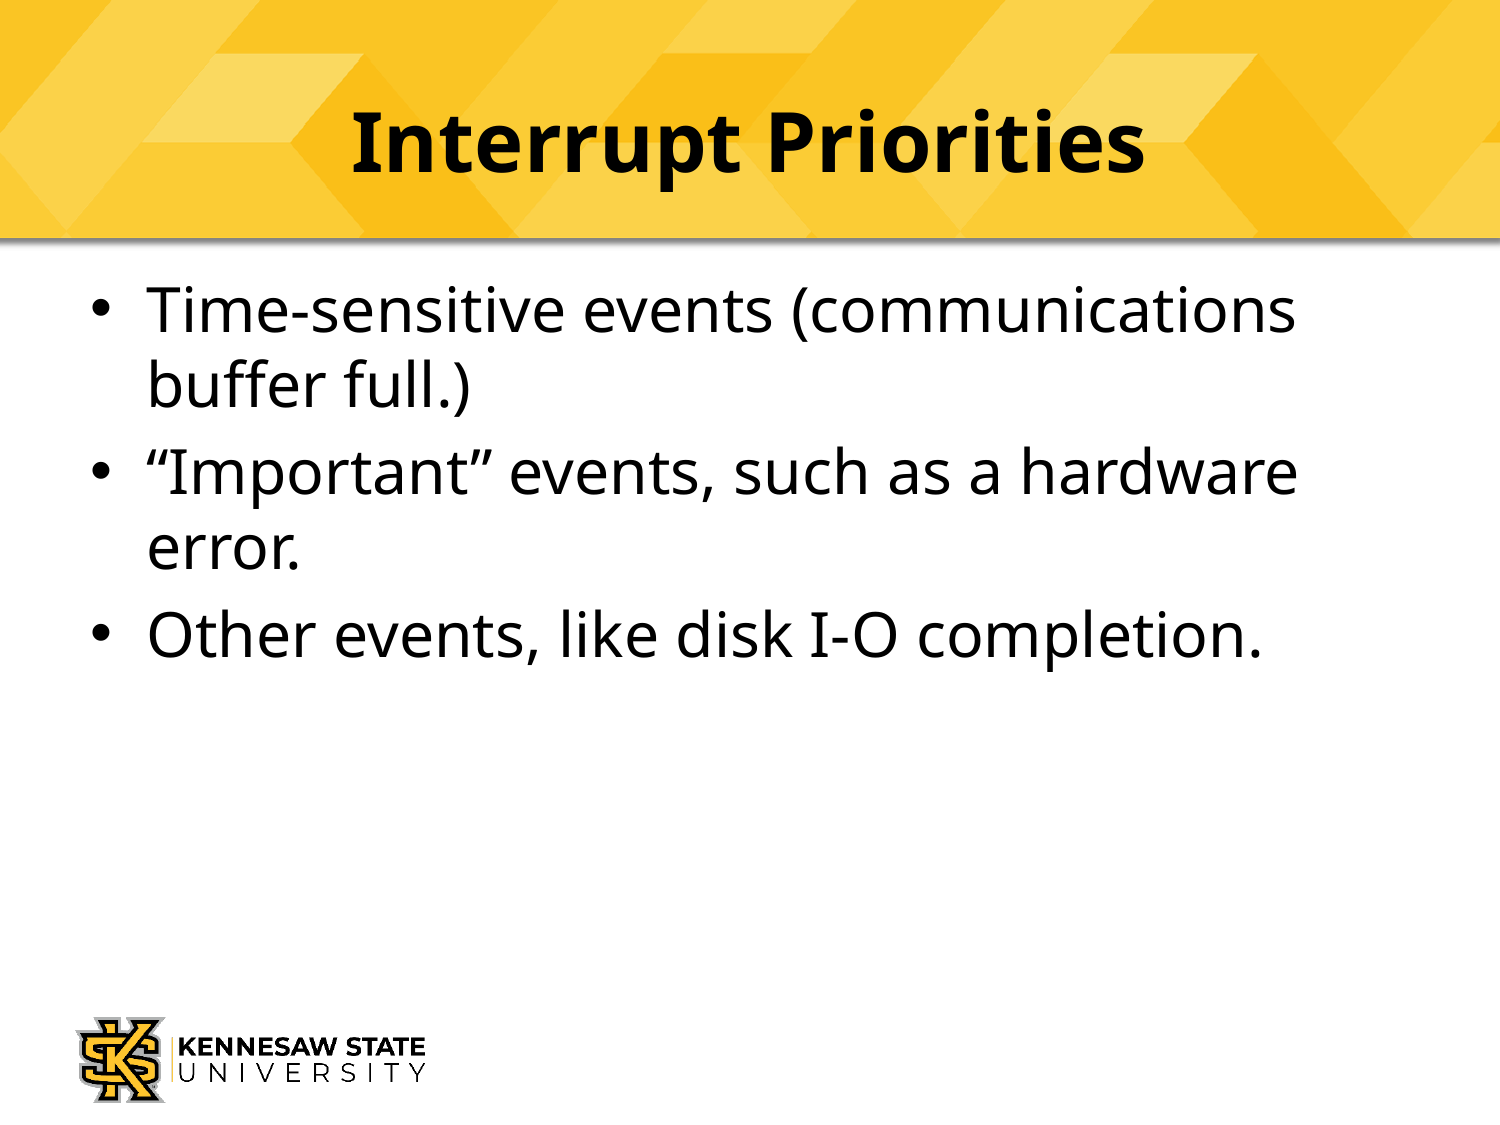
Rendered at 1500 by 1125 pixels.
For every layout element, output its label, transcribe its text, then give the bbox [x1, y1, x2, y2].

picture [0, 0, 1500, 251]
picture [75, 1017, 425, 1103]
list Time-sensitive events (communications buffer full.) “Important” events, such as a hardware error. Other events, like disk I-O completion. [75, 262, 1425, 1005]
title Interrupt Priorities [75, 45, 1425, 233]
